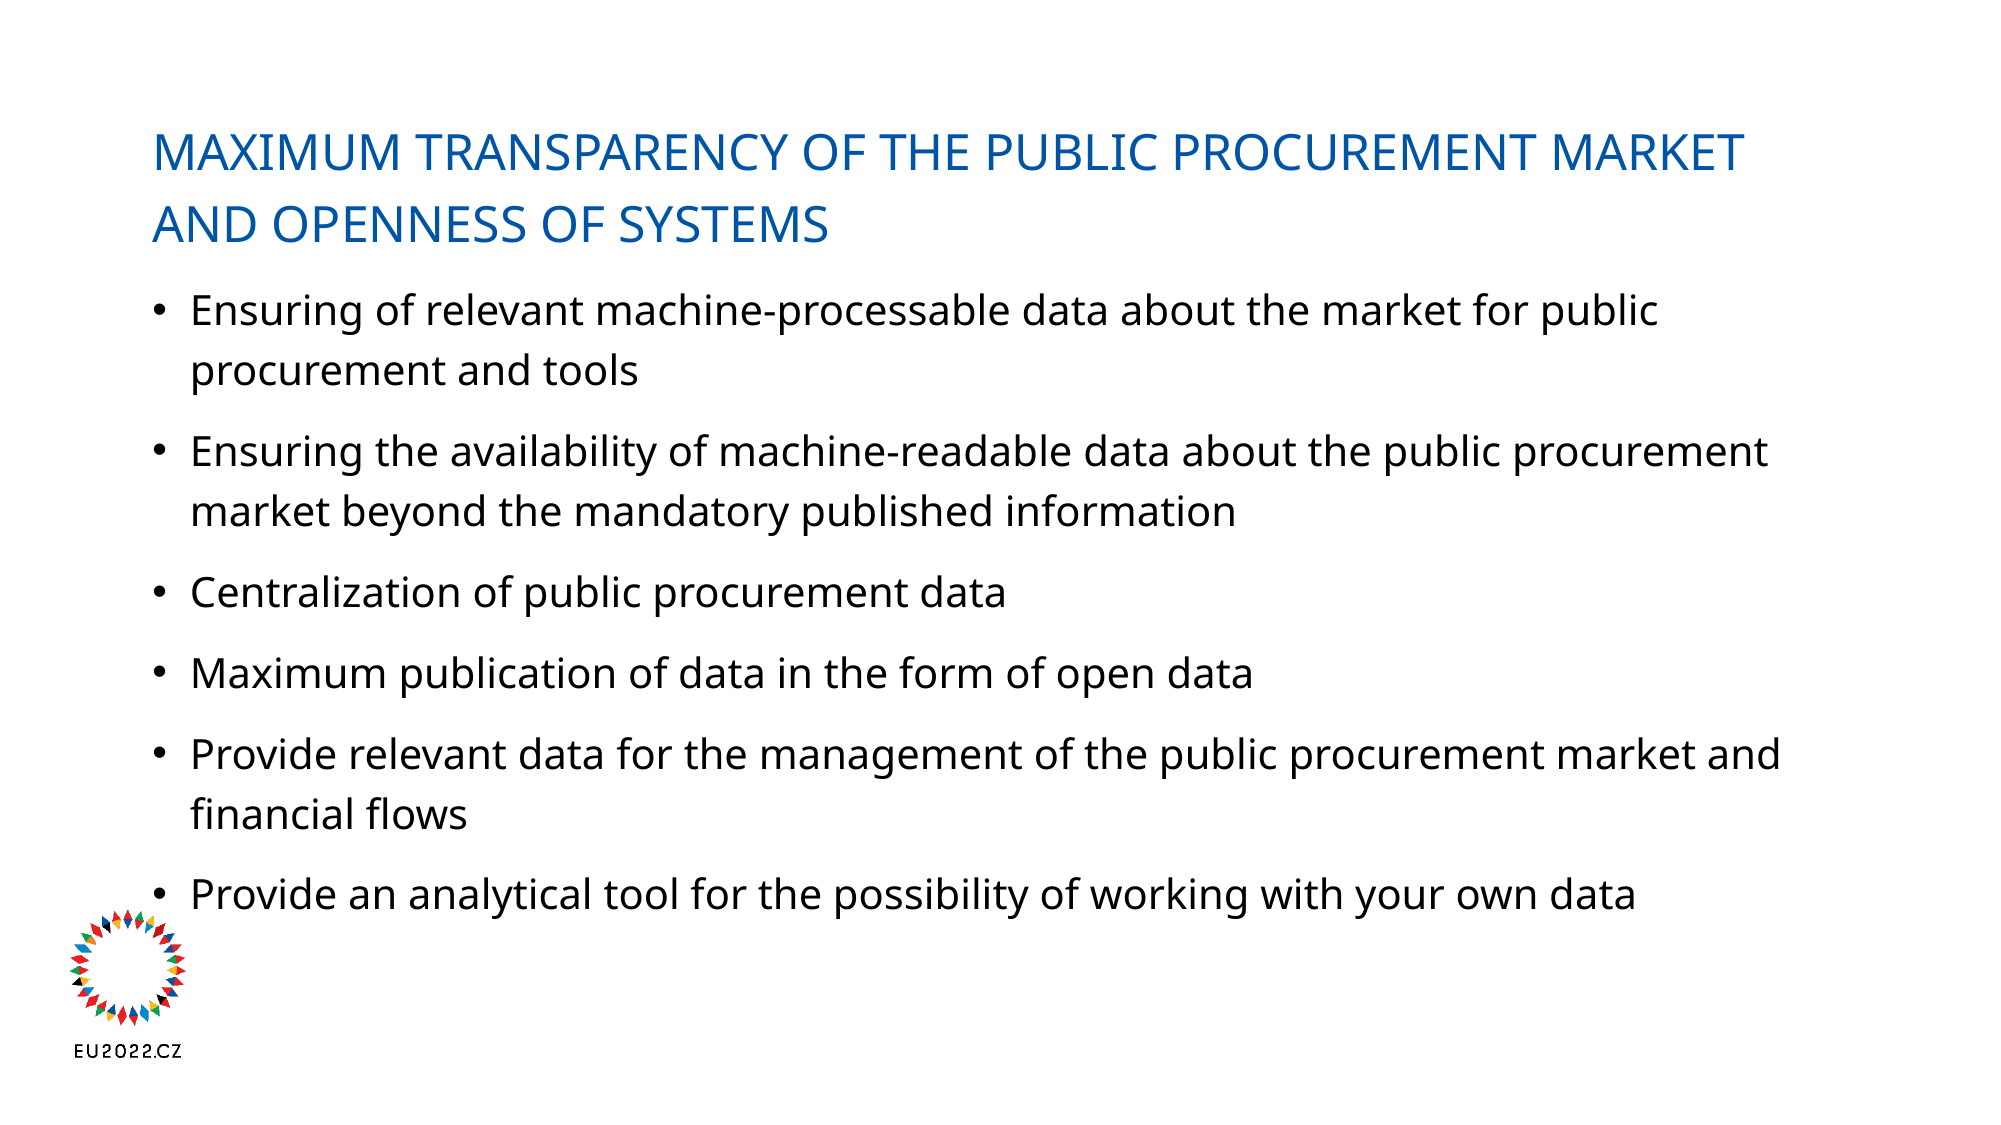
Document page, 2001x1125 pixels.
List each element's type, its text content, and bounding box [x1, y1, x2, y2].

picture [69, 909, 186, 1058]
list Maximum transparency of the public procurement market and openness of systems Ensuring of relevant machine-processable data about the market for public procurement and tools Ensuring the availability of machine-readable data about the public procurement market beyond the mandatory published information Centralization of public procurement data Maximum publication of data in the form of open data Provide relevant data for the management of the public procurement market and financial flows Provide an analytical tool for the possibility of working with your own data [137, 101, 1863, 1034]
